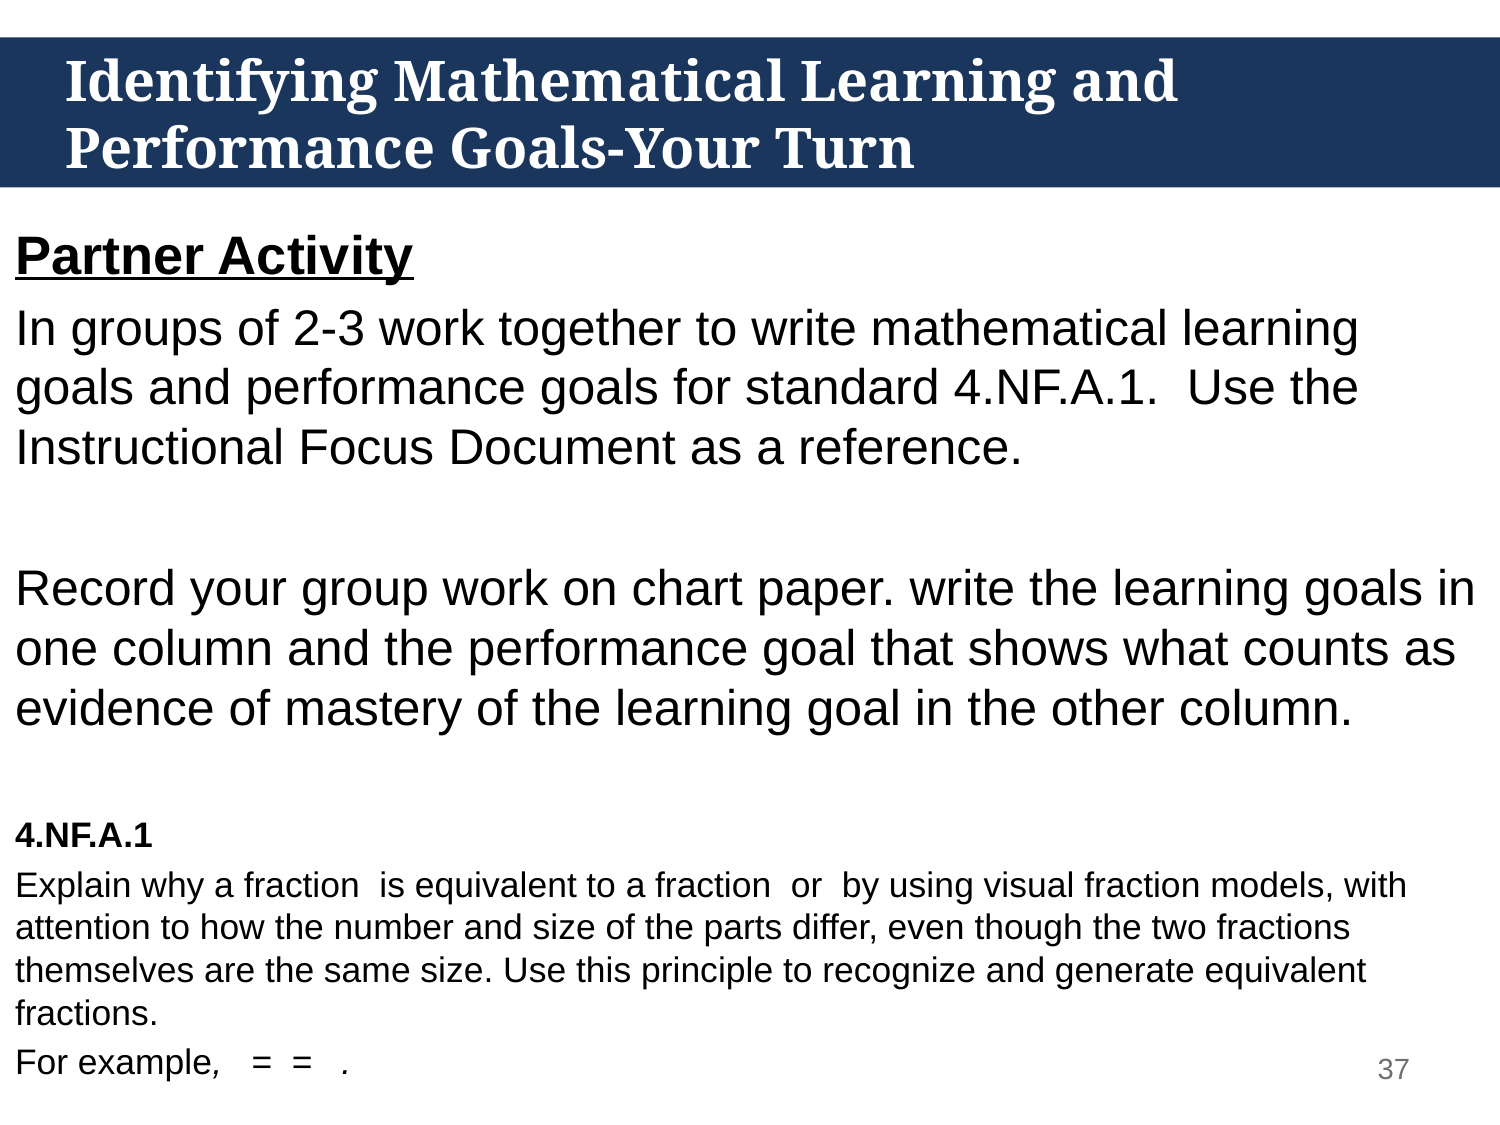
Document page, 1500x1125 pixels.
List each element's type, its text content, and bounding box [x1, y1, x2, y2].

title Identifying Mathematical Learning and Performance Goals-Your Turn [50, 37, 1413, 188]
slide_number 37 [1350, 1042, 1425, 1103]
